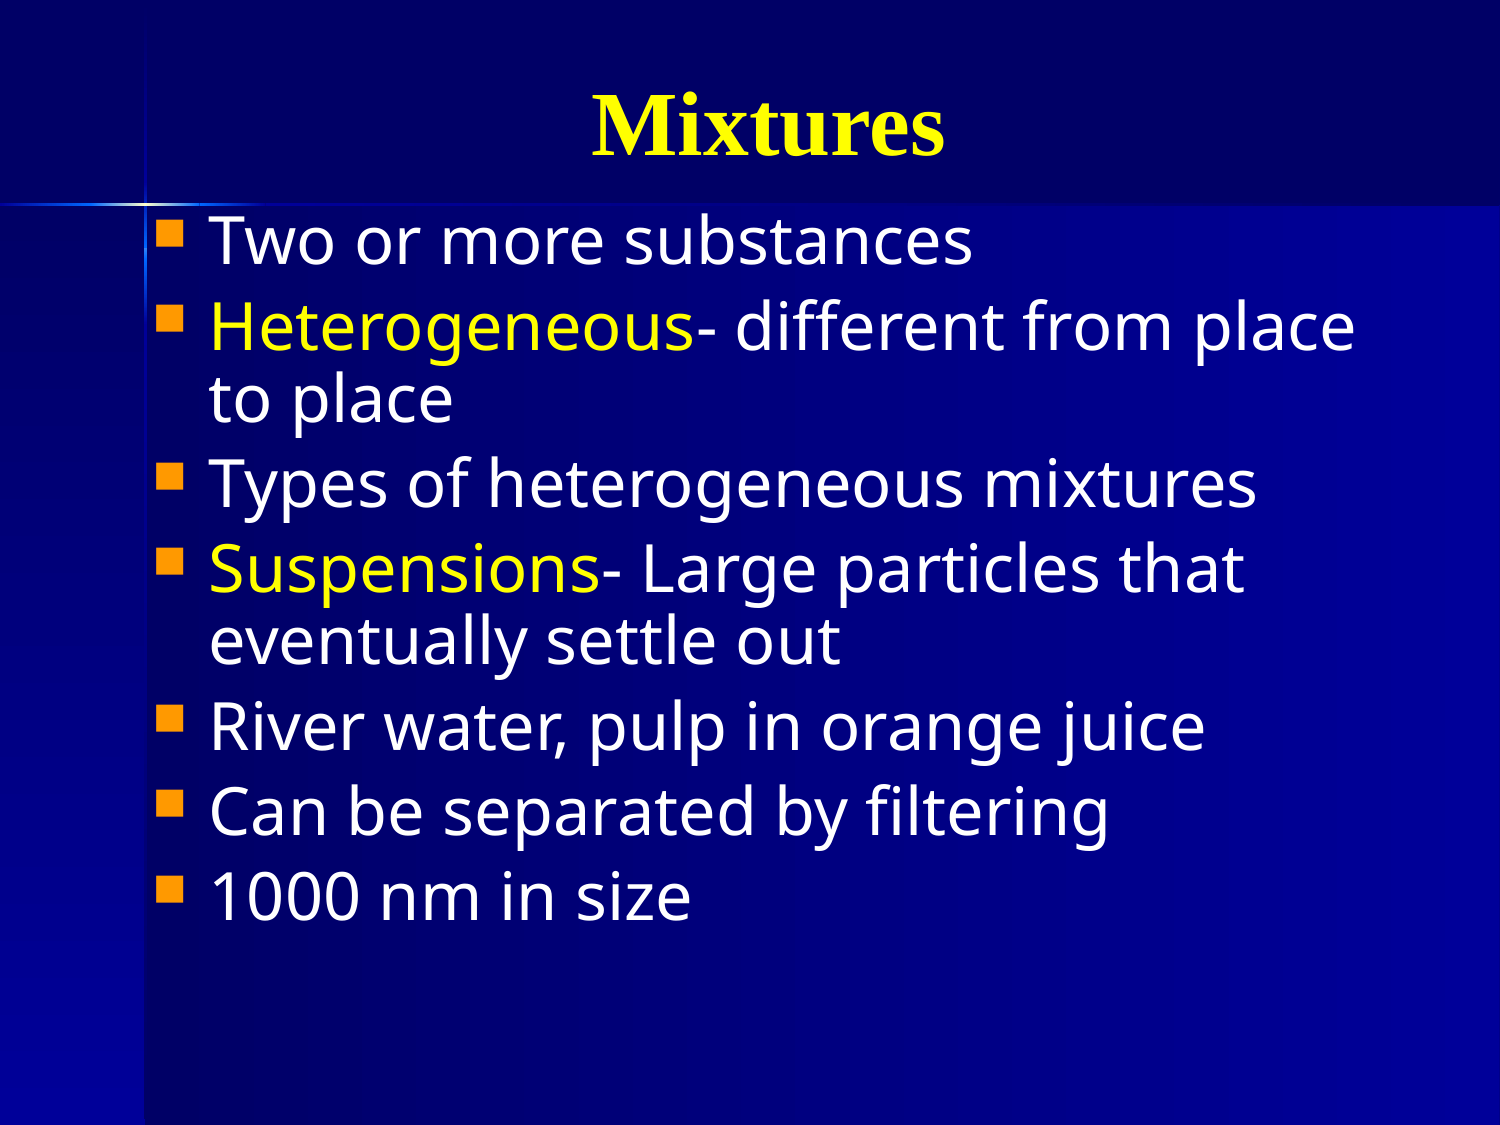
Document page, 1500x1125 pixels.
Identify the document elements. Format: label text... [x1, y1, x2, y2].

list Two or more substances Heterogeneous- different from place to place Types of heterogeneous mixtures Suspensions- Large particles that eventually settle out River water, pulp in orange juice Can be separated by filtering 1000 nm in size [137, 199, 1413, 1001]
title Mixtures [149, 49, 1388, 188]
